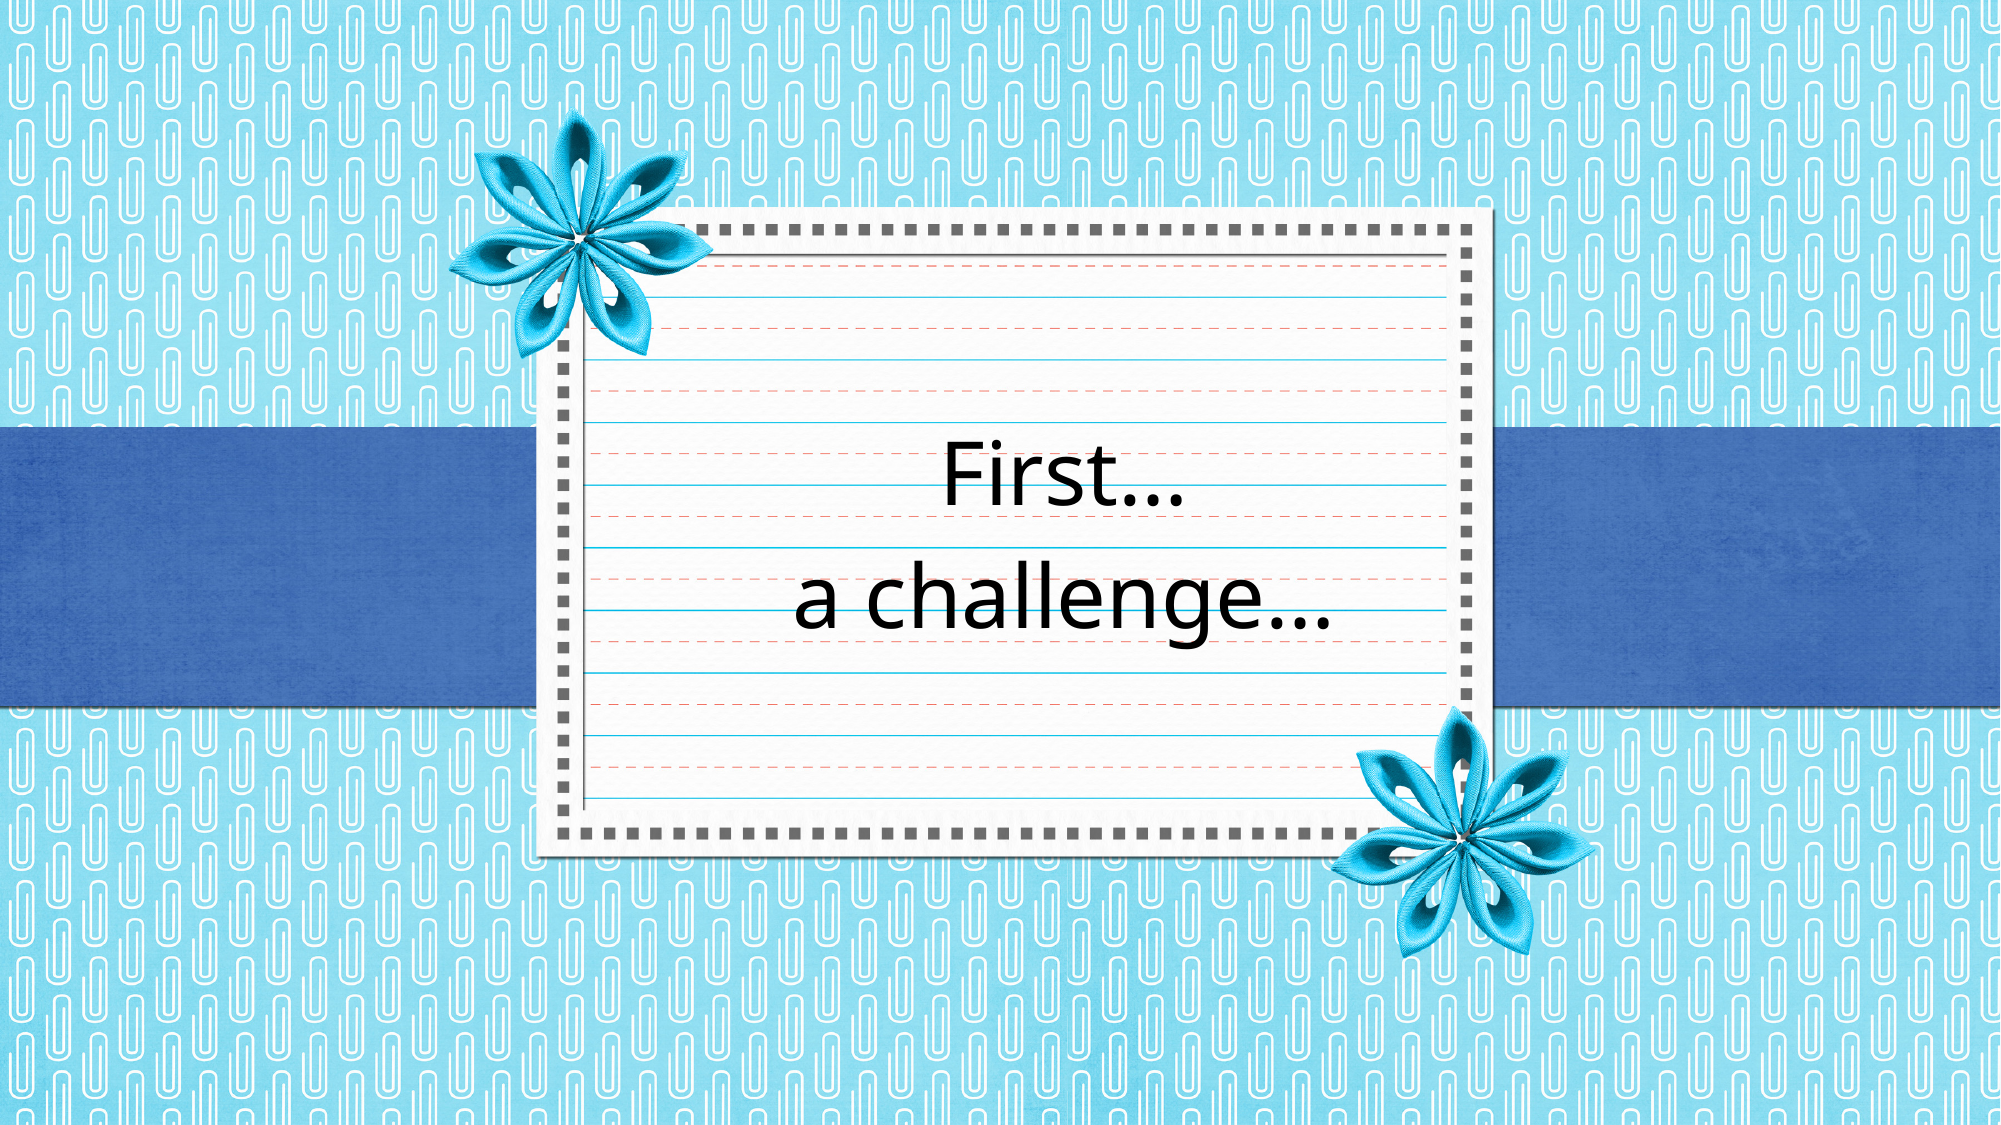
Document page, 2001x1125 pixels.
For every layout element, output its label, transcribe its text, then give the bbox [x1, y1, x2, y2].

list First… a challenge… [214, 408, 1915, 655]
picture [0, 0, 2001, 1125]
